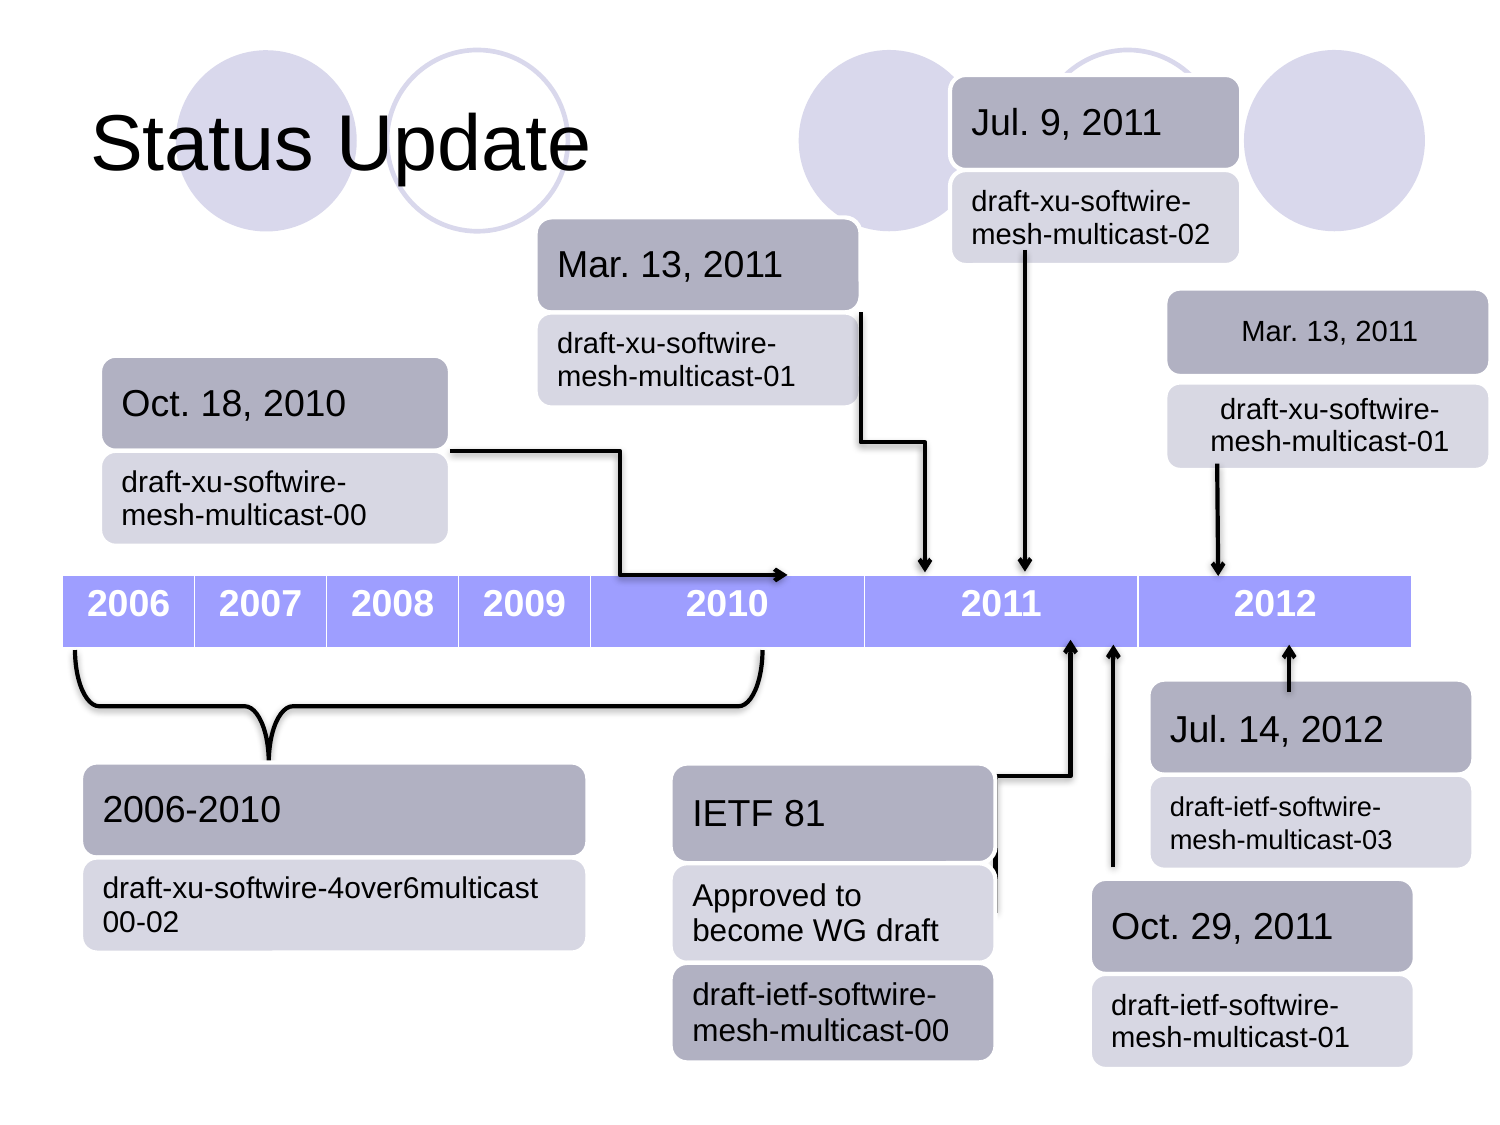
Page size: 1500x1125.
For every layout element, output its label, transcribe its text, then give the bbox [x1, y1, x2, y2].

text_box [99, 355, 451, 547]
text_box [72, 649, 765, 760]
table_header 2012 [1139, 576, 1411, 647]
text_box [995, 639, 1071, 914]
table_header 2007 [195, 576, 326, 647]
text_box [949, 74, 1242, 266]
table_header 2011 [865, 576, 1137, 647]
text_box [670, 763, 996, 1063]
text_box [535, 217, 861, 408]
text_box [1165, 283, 1491, 475]
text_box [80, 762, 588, 953]
table_header 2006 [63, 576, 194, 647]
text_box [860, 312, 926, 573]
table_header 2008 [327, 576, 458, 647]
title Status Update [75, 45, 1425, 233]
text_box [1089, 878, 1416, 1070]
table_header 2009 [459, 584, 590, 647]
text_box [449, 450, 788, 576]
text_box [1148, 679, 1474, 870]
table_header 2010 [591, 576, 864, 647]
